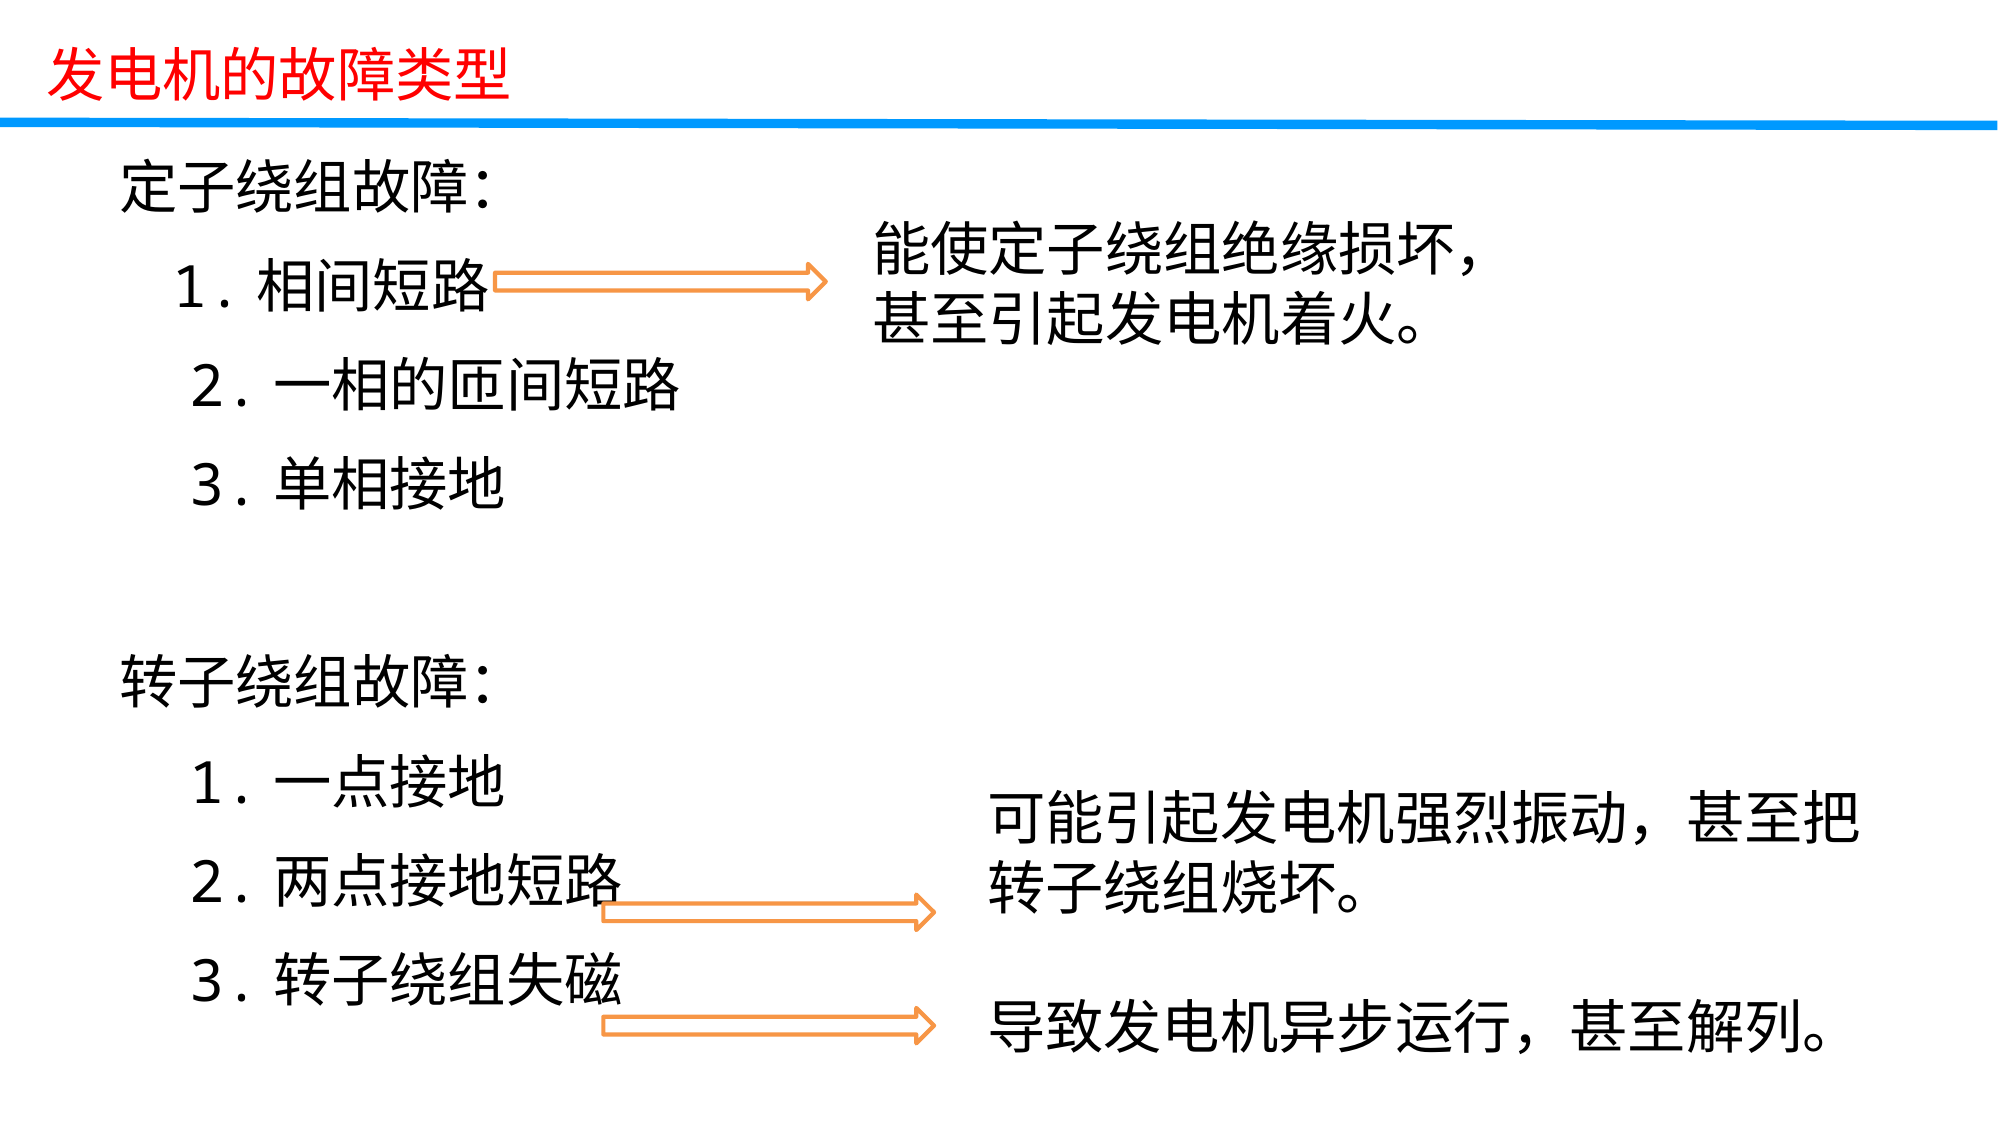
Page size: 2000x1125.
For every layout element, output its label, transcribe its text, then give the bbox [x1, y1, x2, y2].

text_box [0, 122, 1998, 126]
text_box 能使定子绕组绝缘损坏，甚至引起发电机着火。 [857, 204, 1525, 360]
text_box [601, 1005, 937, 1046]
text_box [601, 892, 937, 932]
text_box [492, 261, 828, 302]
text_box 定子绕组故障： 1.相间短路 2.一相的匝间短路 3.单相接地 转子绕组故障： 1.一点接地 2.两点接地短路 3.转子绕组失磁 [104, 142, 1893, 1103]
text_box 发电机的故障类型 [31, 30, 721, 121]
text_box 可能引起发电机强烈振动，甚至把转子绕组烧坏。 [972, 773, 1892, 929]
text_box 导致发电机异步运行，甚至解列。 [972, 982, 1825, 1068]
